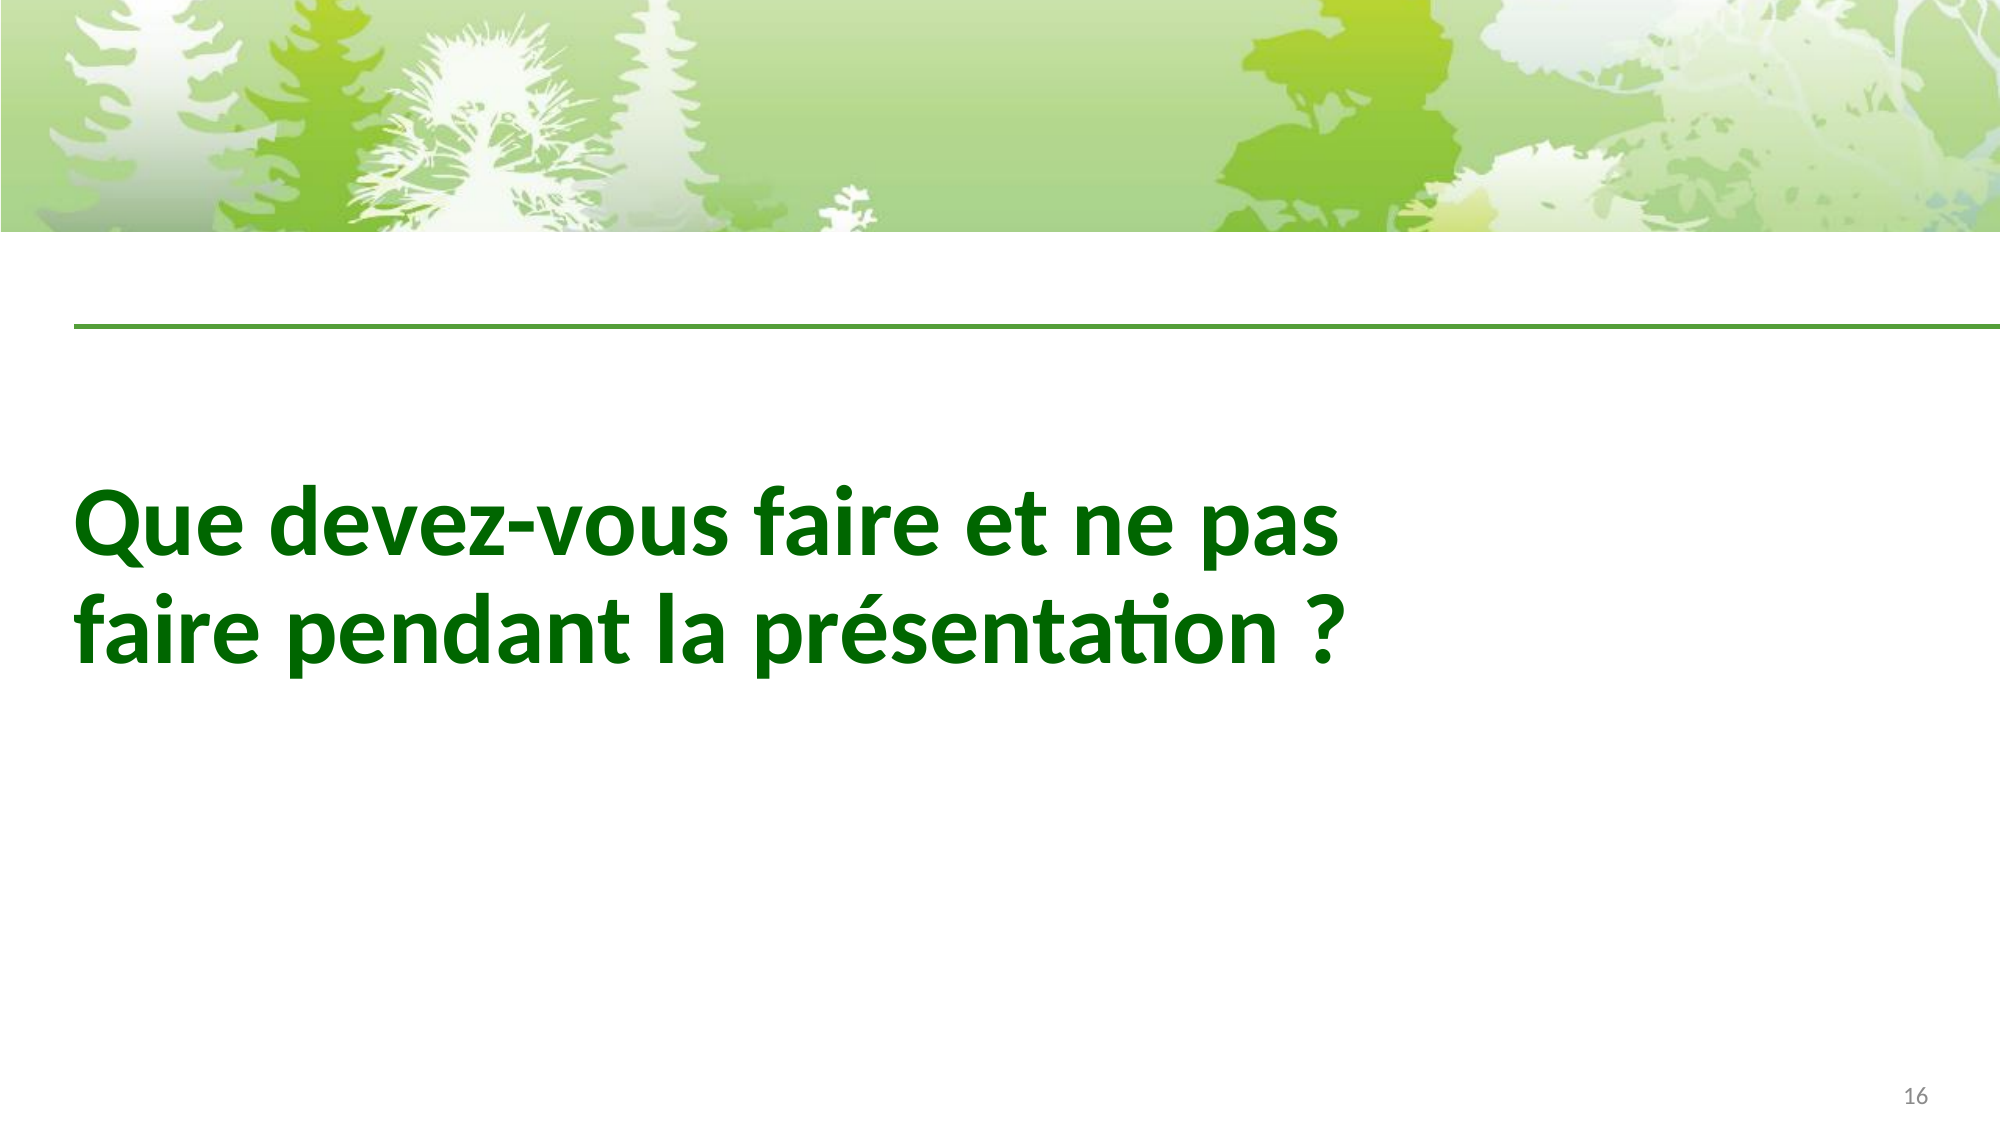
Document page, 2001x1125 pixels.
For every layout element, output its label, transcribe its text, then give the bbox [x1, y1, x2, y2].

title Que devez-vous faire et ne pas faire pendant la présentation ? [58, 422, 1408, 733]
slide_number 16 [1493, 1065, 1944, 1125]
picture [0, 0, 2000, 232]
